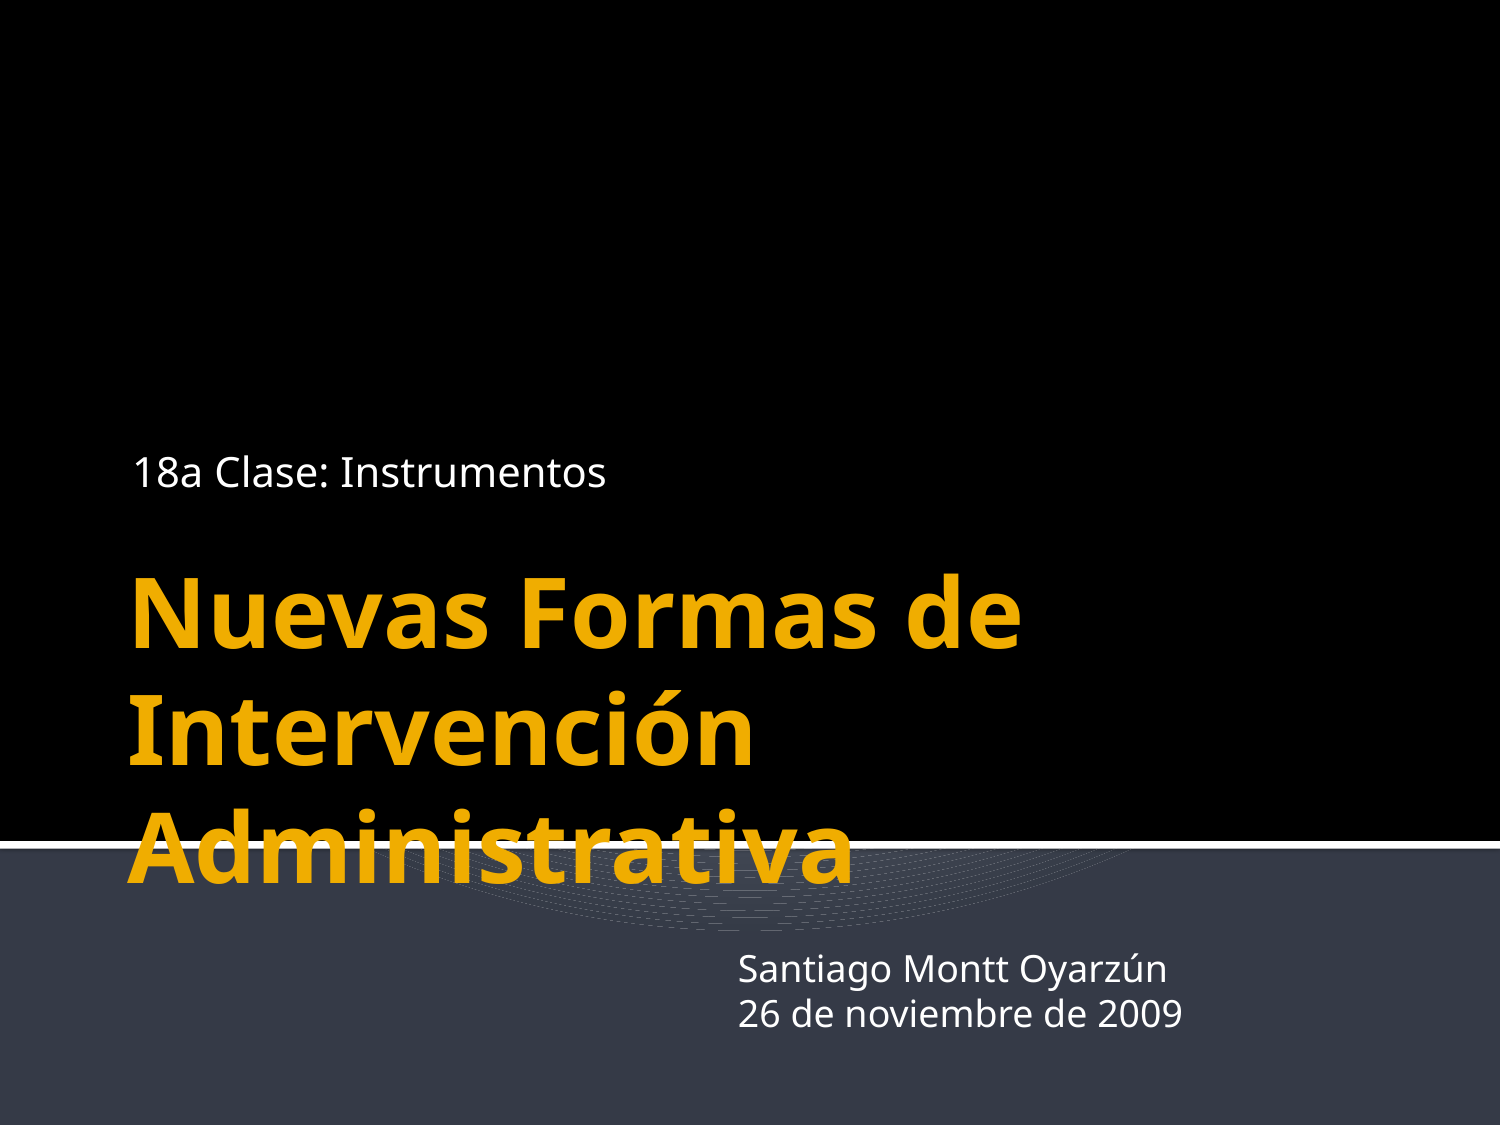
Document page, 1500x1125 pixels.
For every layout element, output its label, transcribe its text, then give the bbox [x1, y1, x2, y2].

subtitle 18a Clase: Instrumentos [112, 299, 1438, 546]
text_box Santiago Montt Oyarzún 26 de noviembre de 2009 [723, 937, 1199, 1043]
title Nuevas Formas de Intervención Administrativa [112, 550, 1438, 825]
